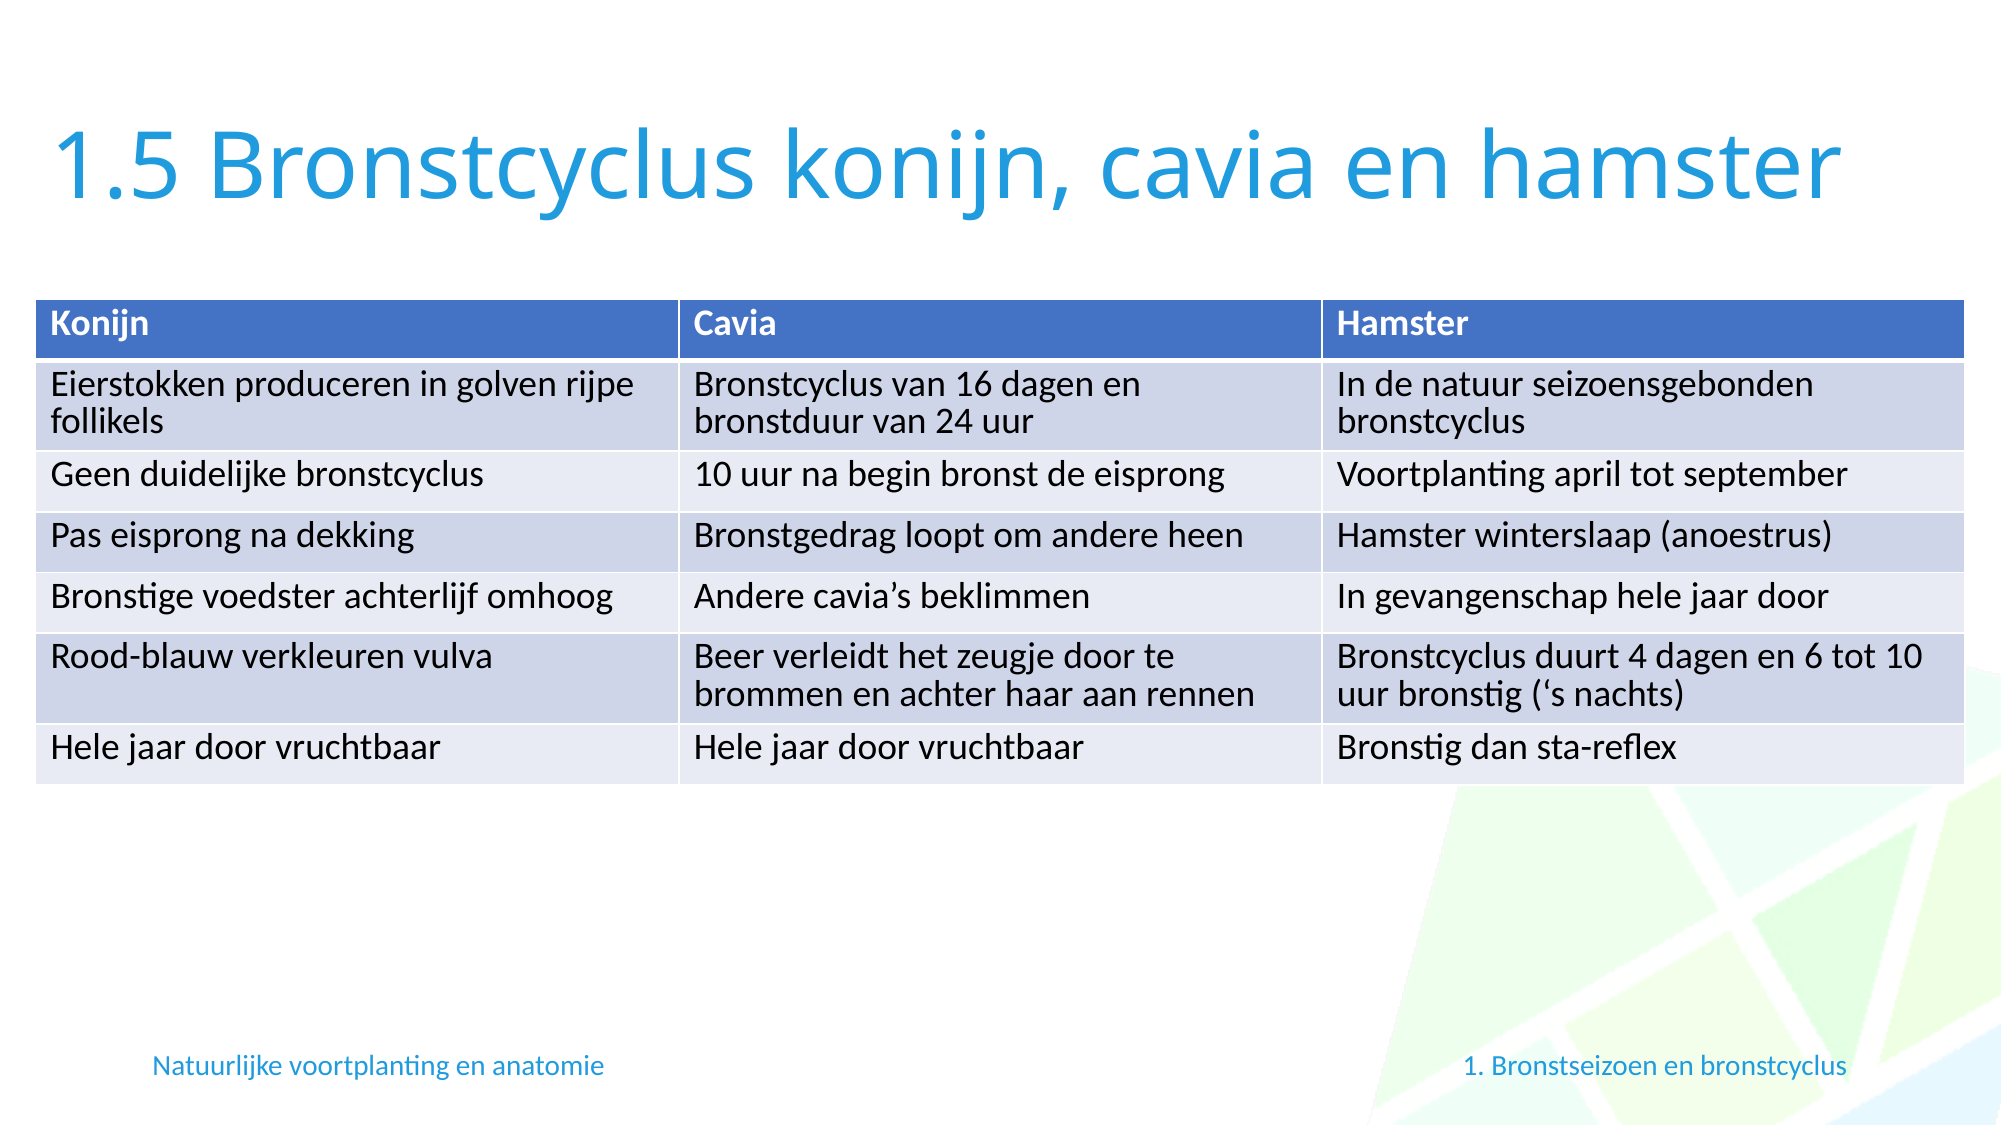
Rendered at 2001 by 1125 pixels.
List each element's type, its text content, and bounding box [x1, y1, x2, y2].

table_cell Geen duidelijke bronstcyclus [36, 452, 678, 511]
table_cell Bronstig dan sta-reflex [1323, 725, 1964, 784]
table_cell Voortplanting april tot september [1323, 452, 1964, 511]
table_cell Bronstcyclus duurt 4 dagen en 6 tot 10 uur bronstig (‘s nachts) [1323, 634, 1964, 723]
table_header Konijn [36, 300, 678, 358]
table_cell Bronstige voedster achterlijf omhoog [36, 573, 678, 632]
table_cell Pas eisprong na dekking [36, 513, 678, 572]
table_cell Bronstcyclus van 16 dagen en bronstduur van 24 uur [680, 363, 1321, 450]
table_cell 10 uur na begin bronst de eisprong [680, 452, 1321, 511]
table_cell Hamster winterslaap (anoestrus) [1323, 513, 1964, 572]
table_cell Hele jaar door vruchtbaar [36, 725, 678, 784]
table_cell Rood-blauw verkleuren vulva [36, 634, 678, 723]
table_cell Eierstokken produceren in golven rijpe follikels [36, 363, 678, 450]
table_cell Hele jaar door vruchtbaar [680, 725, 1321, 784]
table_header Cavia [680, 300, 1321, 358]
title 1.5 Bronstcyclus konijn, cavia en hamster [35, 59, 1863, 278]
table_cell Beer verleidt het zeugje door te brommen en achter haar aan rennen [680, 634, 1321, 723]
table_cell In gevangenschap hele jaar door [1323, 573, 1964, 632]
table_cell In de natuur seizoensgebonden bronstcyclus [1323, 363, 1964, 450]
list Natuurlijke voortplanting en anatomie [137, 1042, 630, 1103]
table_cell Andere cavia’s beklimmen [680, 573, 1321, 632]
list 1. Bronstseizoen en bronstcyclus [1412, 1042, 1863, 1103]
table_header Hamster [1323, 300, 1964, 358]
table_cell Bronstgedrag loopt om andere heen [680, 513, 1321, 572]
